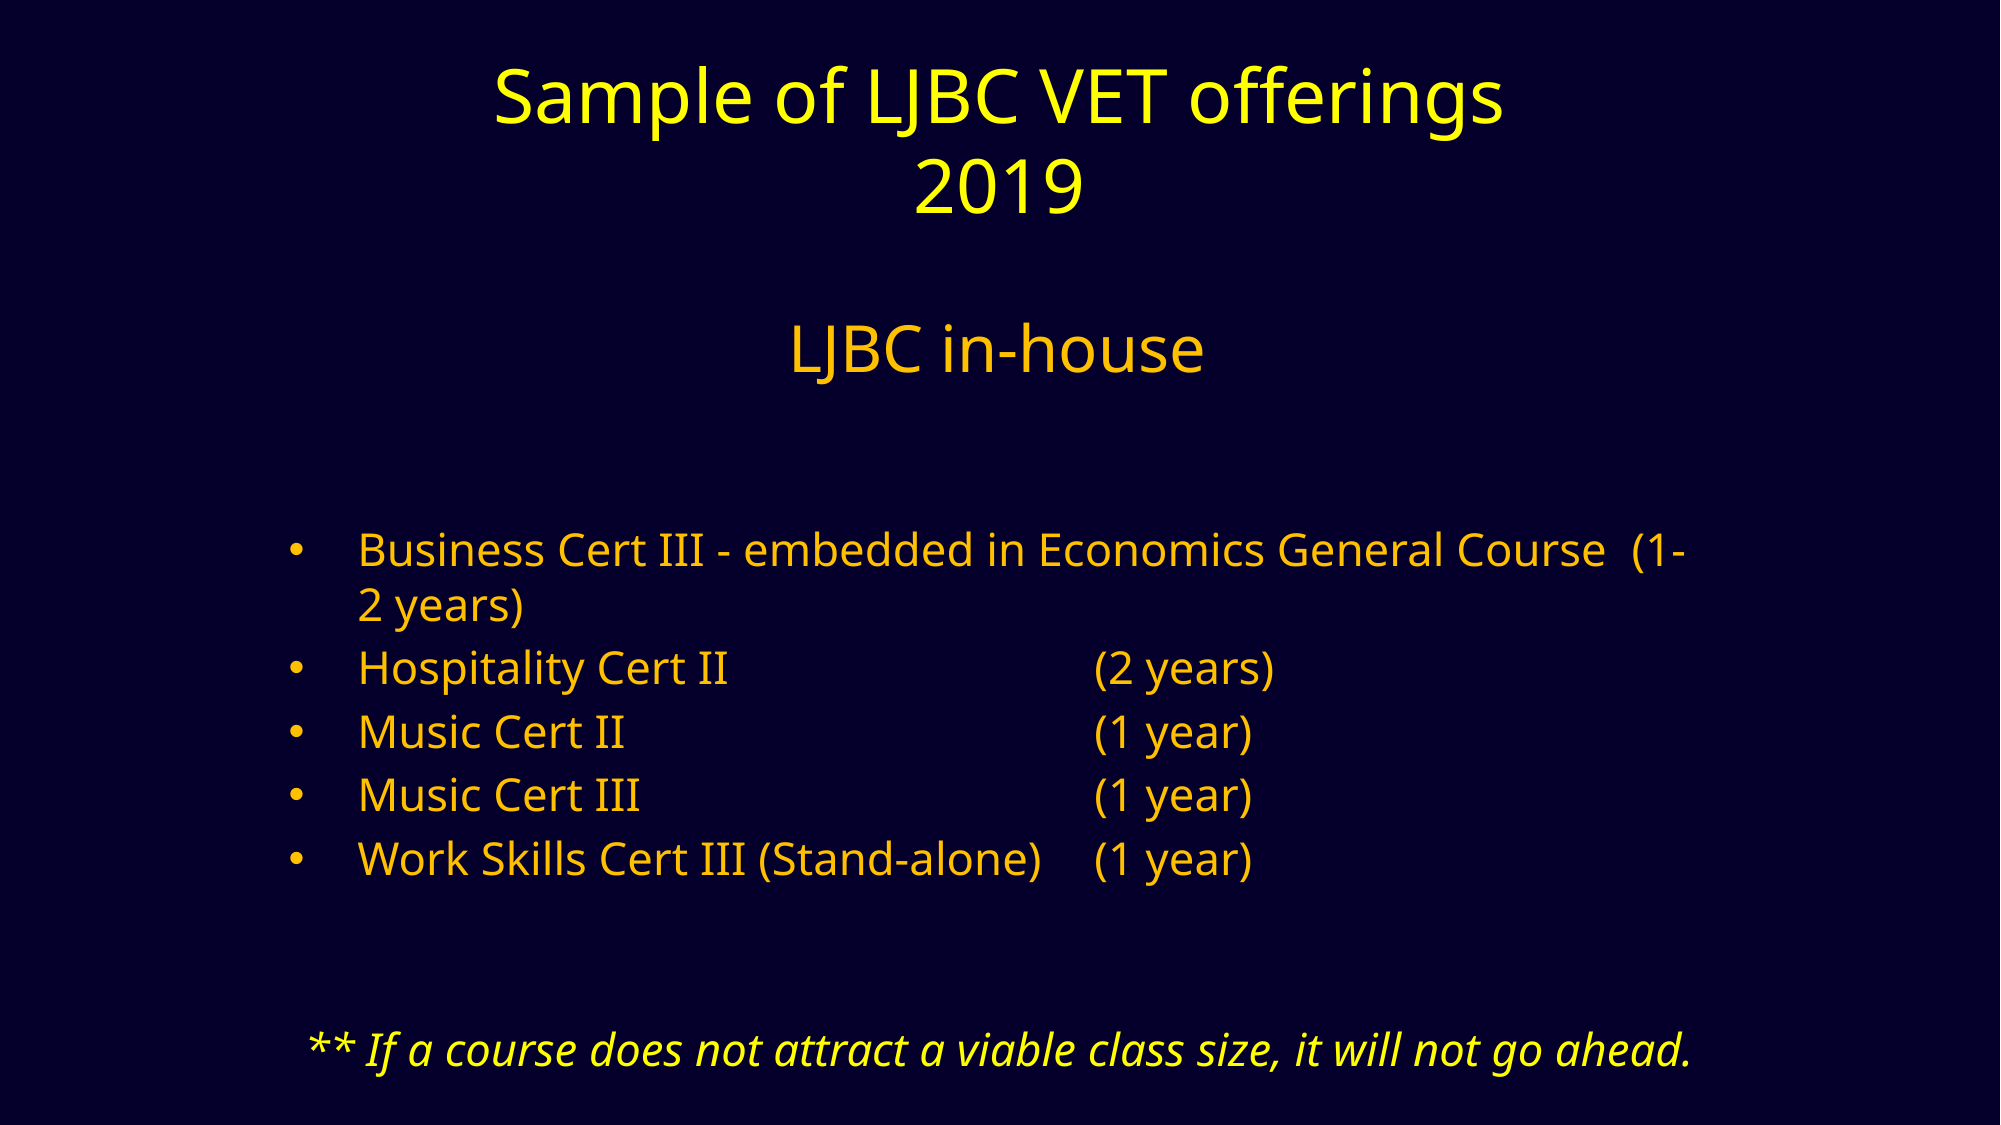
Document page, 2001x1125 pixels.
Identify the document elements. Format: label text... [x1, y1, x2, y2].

title Sample of LJBC VET offerings 2019 [99, 45, 1900, 233]
list LJBC in-house Business Cert III - embedded in Economics General Course (1-2 years) Hospitality Cert II (2 years) Music Cert II (1 year) Music Cert III (1 year) Work Skills Cert III (Stand-alone) (1 year) ** If a course does not attract a viable class size, it will not go ahead. [273, 232, 1727, 1083]
